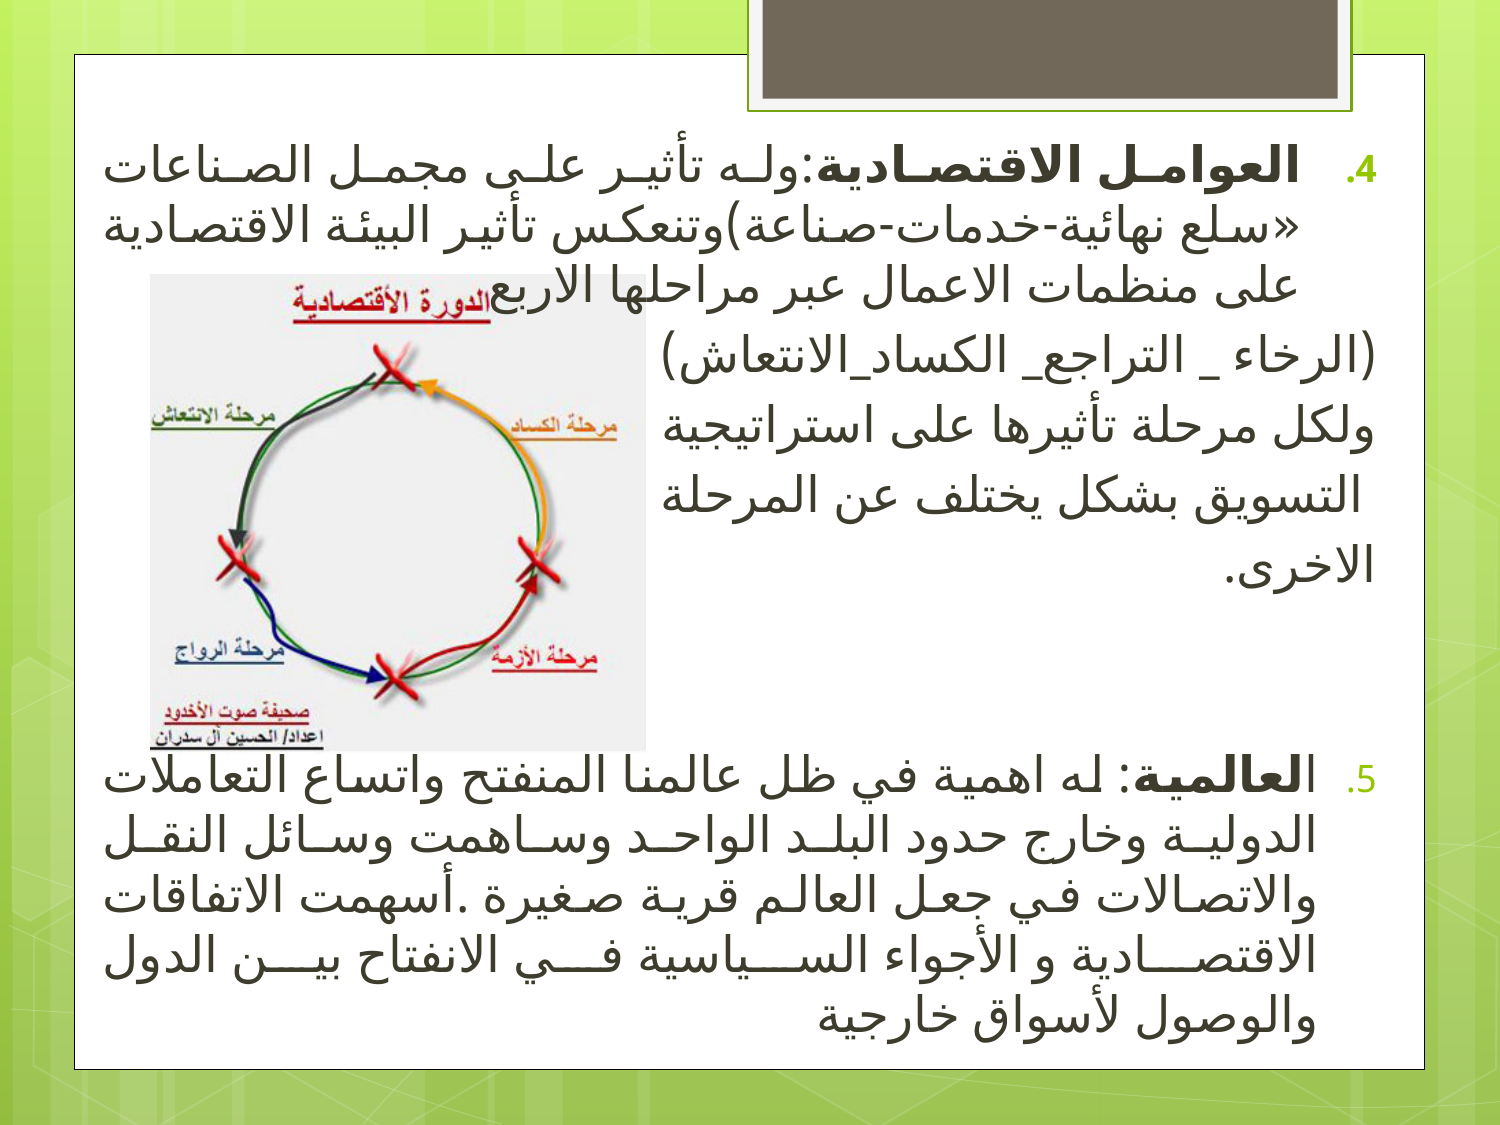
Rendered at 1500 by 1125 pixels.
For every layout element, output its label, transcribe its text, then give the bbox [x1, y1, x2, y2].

list العوامل الاقتصادية:وله تأثير على مجمل الصناعات «سلع نهائية-خدمات-صناعة)وتنعكس تأثير البيئة الاقتصادية على منظمات الاعمال عبر مراحلها الاربع (الرخاء _ التراجع_ الكساد_الانتعاش) ولكل مرحلة تأثيرها على استراتيجية التسويق بشكل يختلف عن المرحلة الاخرى. العالمية: له اهمية في ظل عالمنا المنفتح واتساع التعاملات الدولية وخارج حدود البلد الواحد وساهمت وسائل النقل والاتصالات في جعل العالم قرية صغيرة .أسهمت الاتفاقات الاقتصادية و الأجواء السياسية في الانفتاح بين الدول والوصول لأسواق خارجية [87, 125, 1392, 1113]
picture [149, 274, 646, 755]
